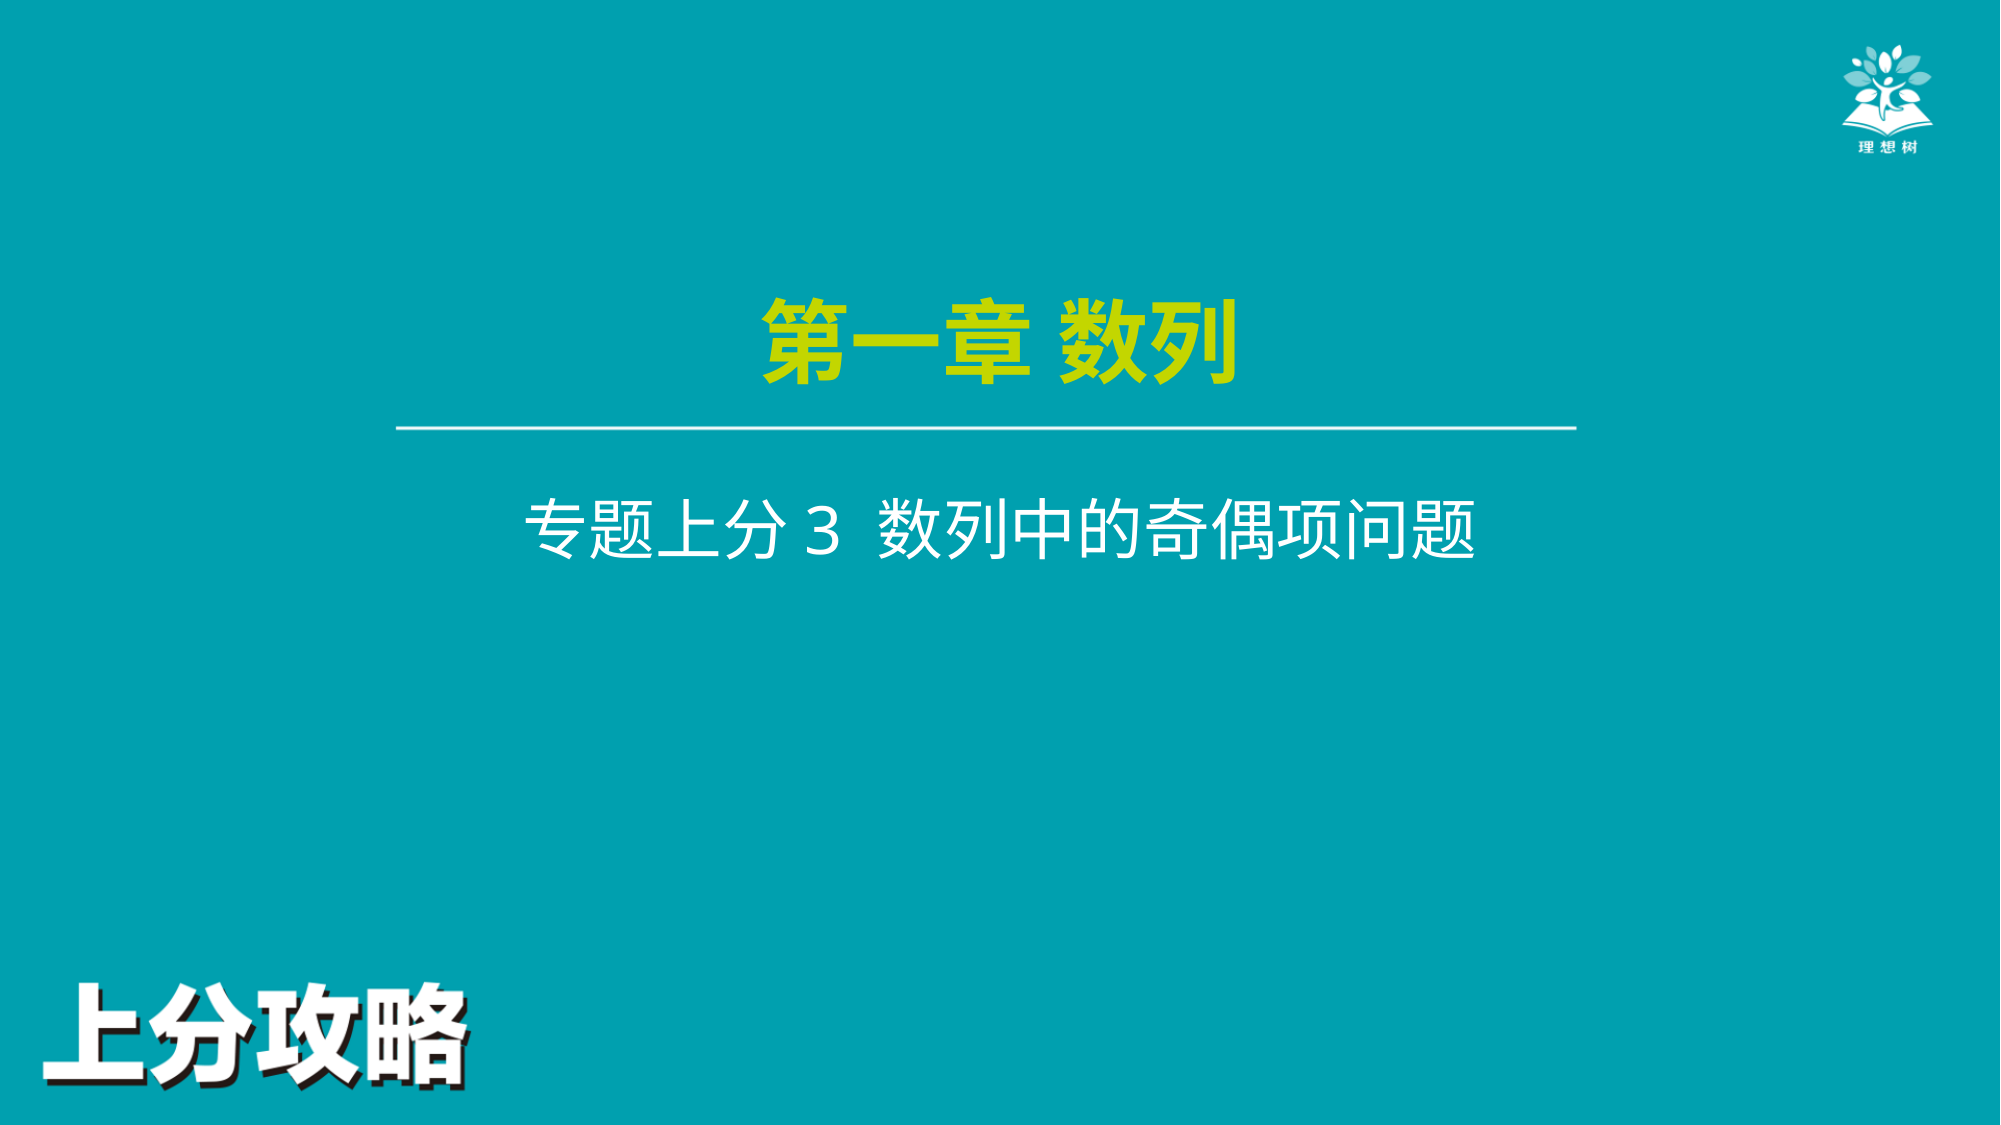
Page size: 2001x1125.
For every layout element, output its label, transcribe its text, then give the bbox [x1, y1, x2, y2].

picture [0, 413, 2000, 472]
text_box 第一章 数列 [0, 265, 2000, 413]
picture [0, 0, 2000, 265]
text_box 专题上分3 数列中的奇偶项问题 [0, 472, 2000, 579]
picture [0, 579, 2000, 1125]
